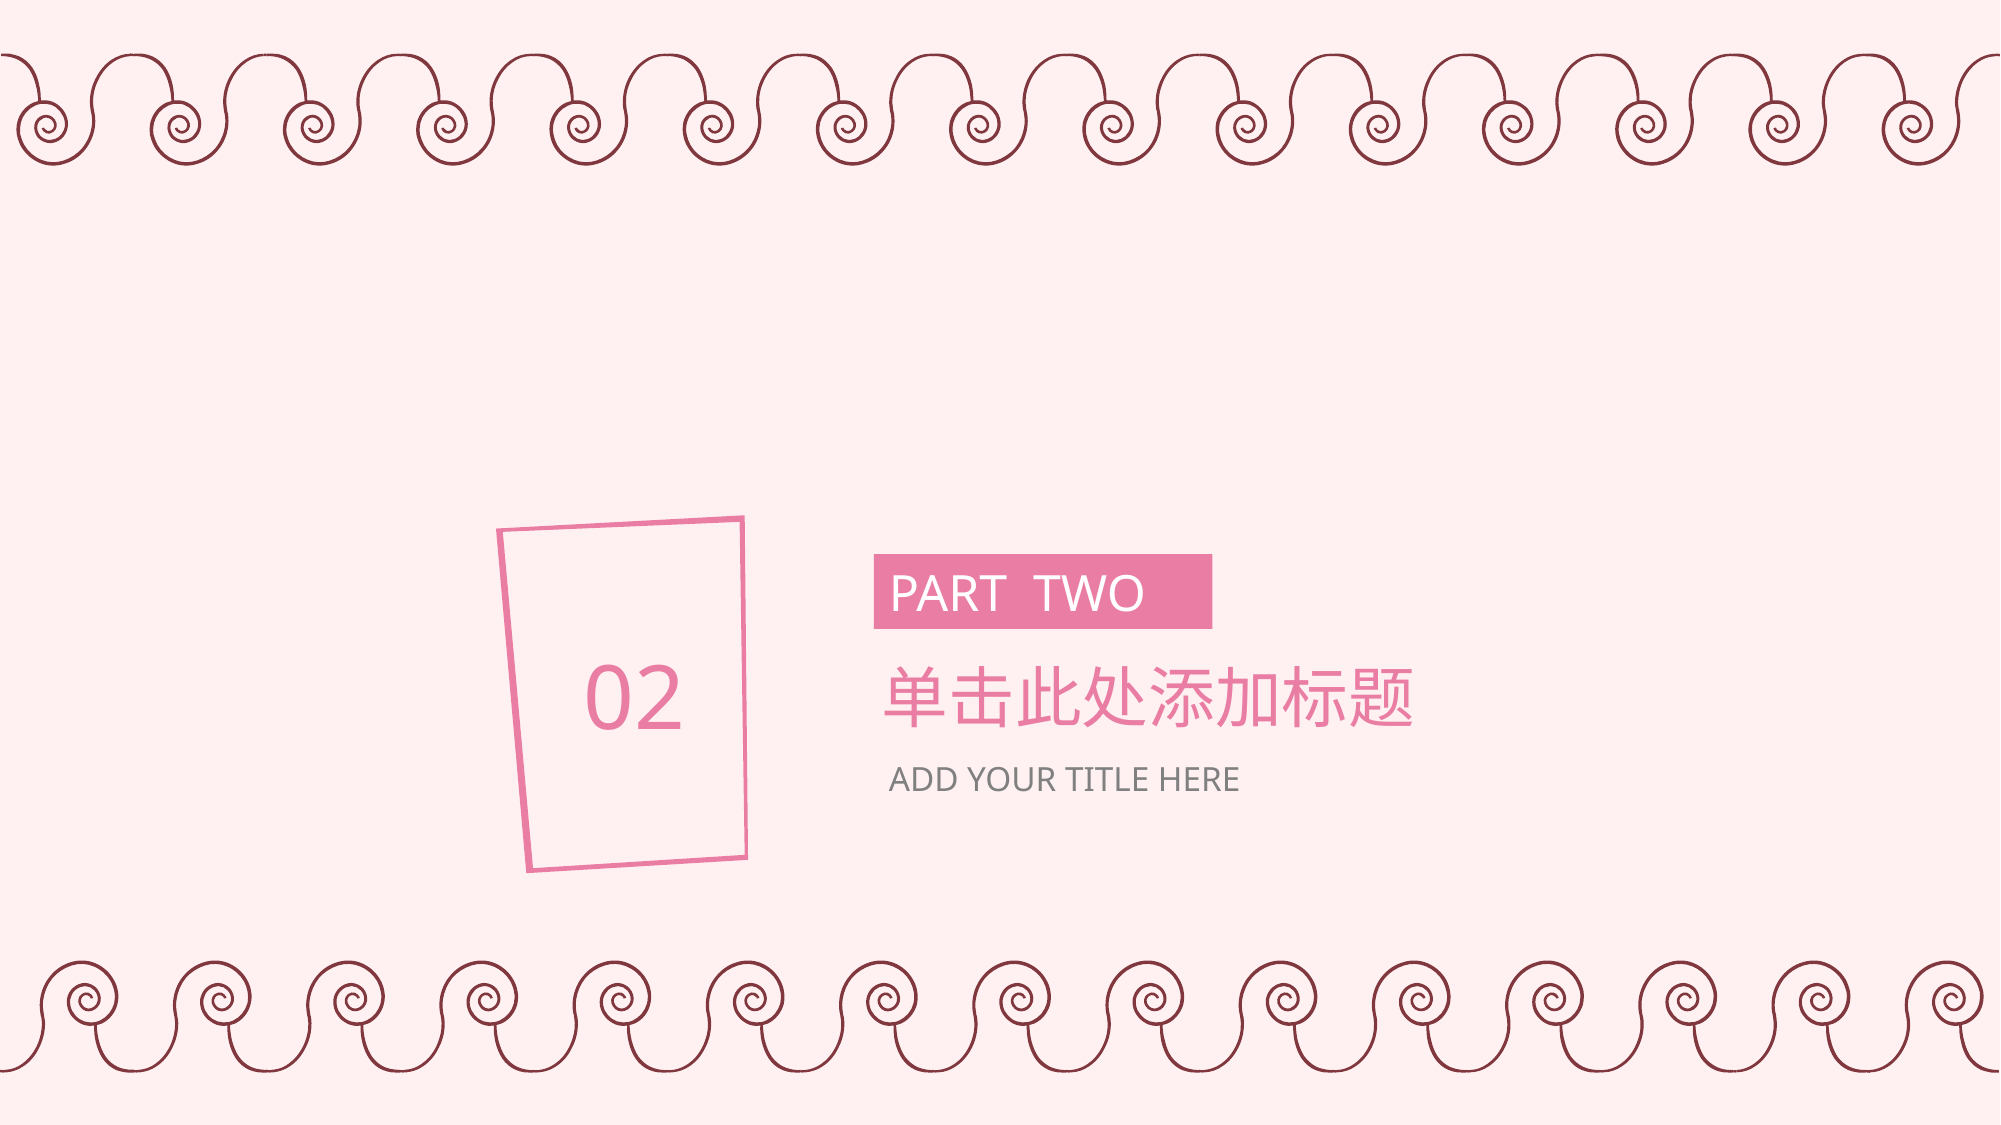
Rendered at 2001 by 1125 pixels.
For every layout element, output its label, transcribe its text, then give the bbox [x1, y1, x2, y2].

text_box 02 [568, 633, 701, 755]
text_box PART TWO [873, 554, 1213, 629]
text_box 单击此处添加标题 [866, 648, 1431, 744]
text_box [496, 515, 749, 874]
text_box ADD YOUR TITLE HERE [873, 750, 1394, 806]
